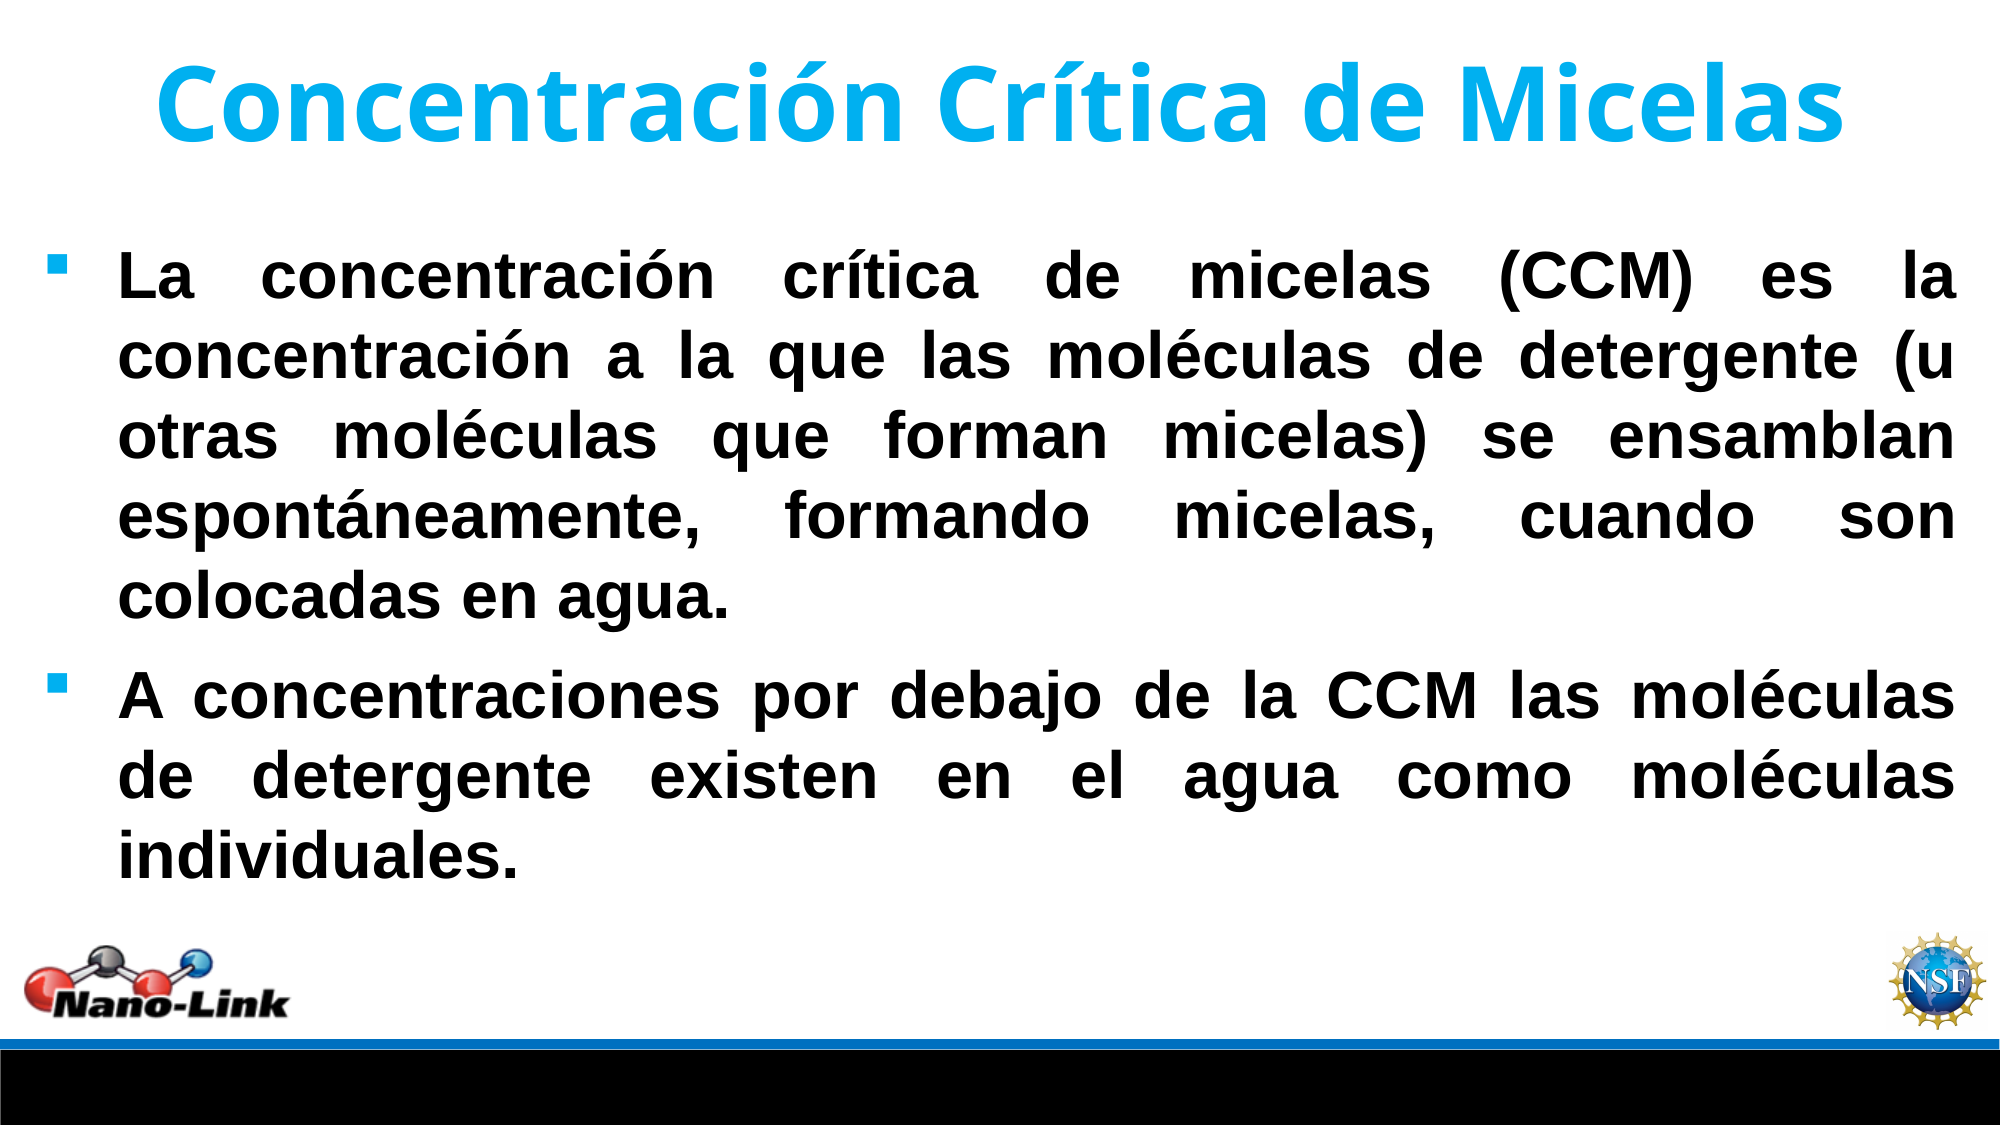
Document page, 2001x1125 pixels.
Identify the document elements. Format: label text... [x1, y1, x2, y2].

text_box Concentración Crítica de Micelas [0, 0, 2000, 74]
picture [1886, 931, 1988, 1032]
text_box La concentración crítica de micelas (CCM) es la concentración a la que las moléculas de detergente (u otras moléculas que forman micelas) se ensamblan espontáneamente, formando micelas, cuando son colocadas en agua. A concentraciones por debajo de la CCM las moléculas de detergente existen en el agua como moléculas individuales. [27, 224, 1973, 913]
text_box Concentración Crítica de Micelas [0, 76, 2000, 187]
picture [16, 935, 305, 1032]
